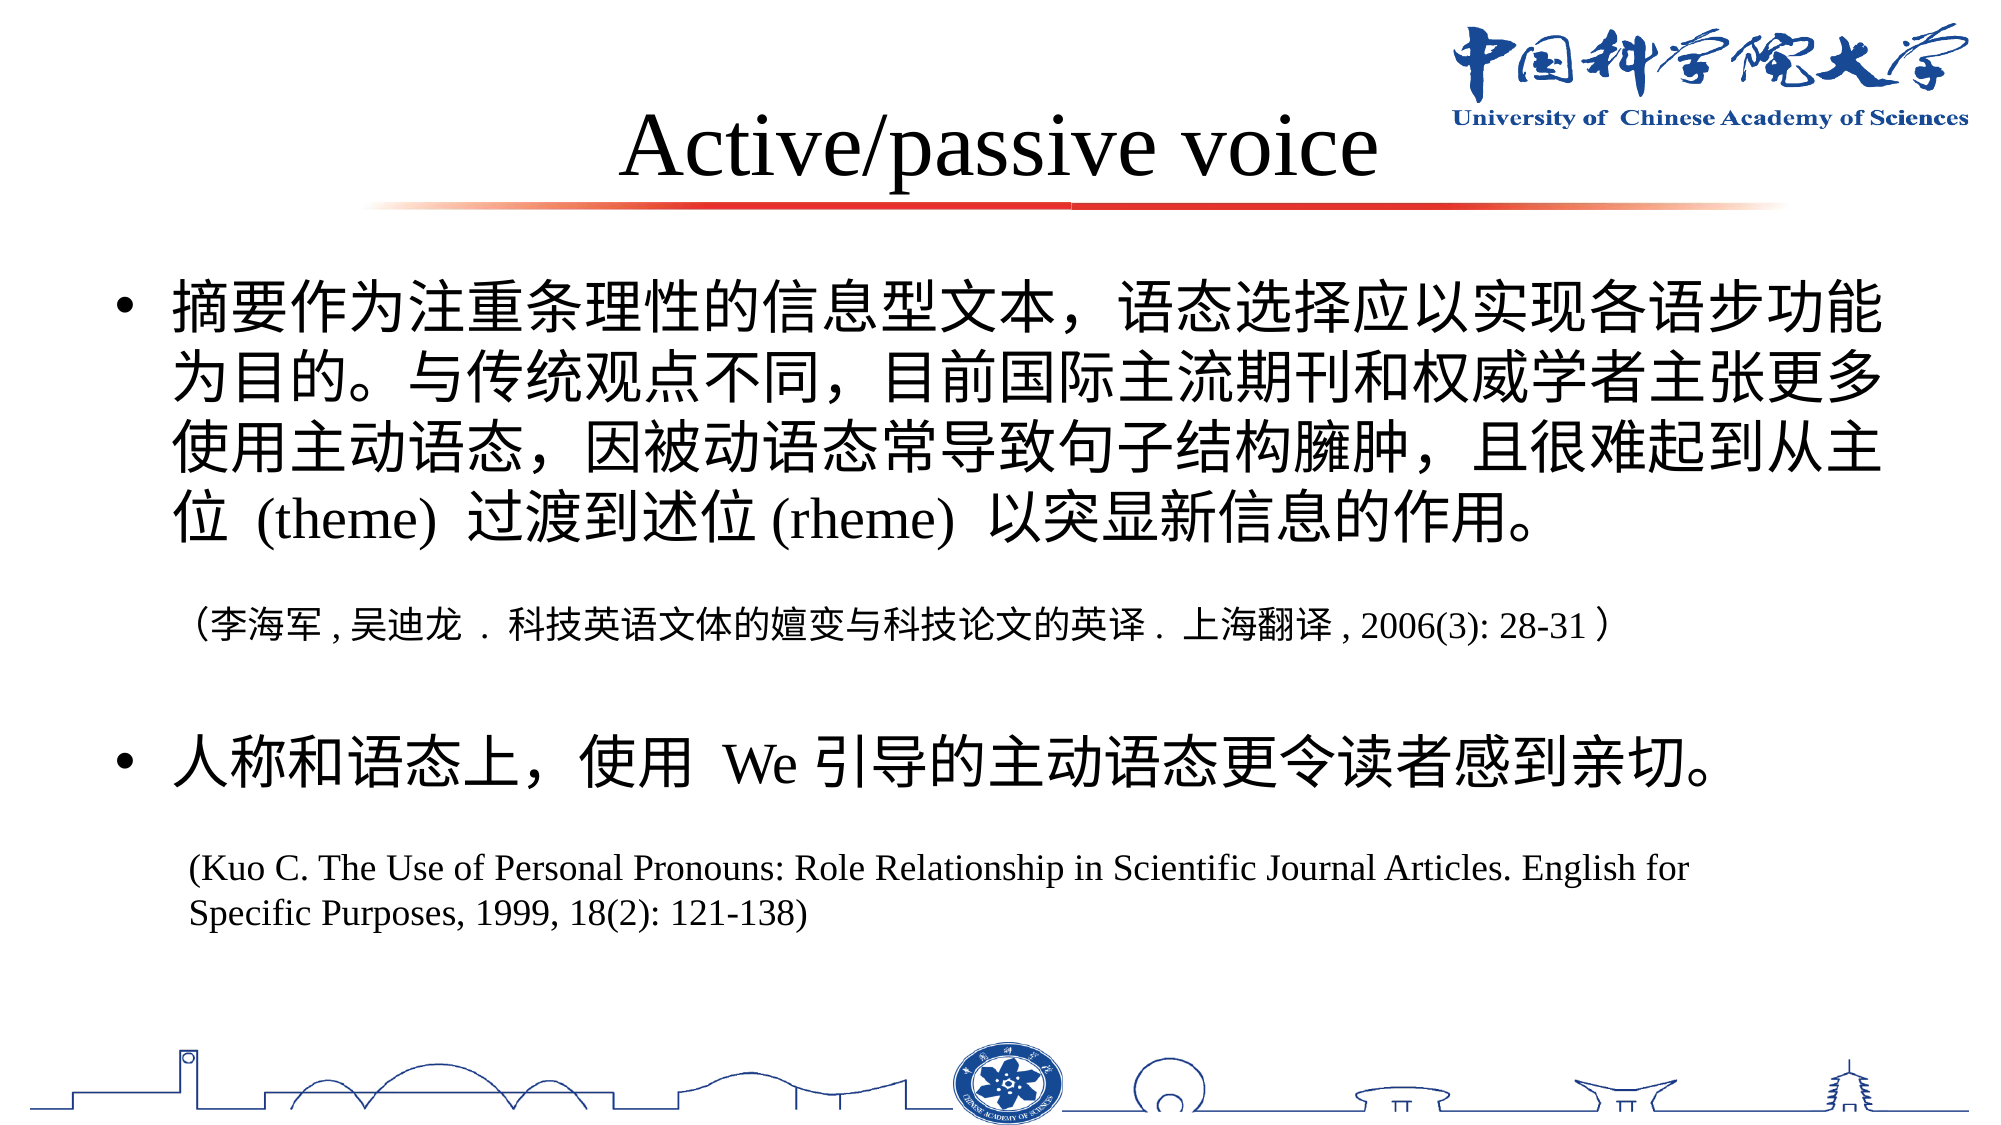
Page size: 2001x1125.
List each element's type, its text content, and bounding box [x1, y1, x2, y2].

list 摘要作为注重条理性的信息型文本，语态选择应以实现各语步功能为目的。与传统观点不同，目前国际主流期刊和权威学者主张更多使用主动语态，因被动语态常导致句子结构臃肿，且很难起到从主位 (theme) 过渡到述位(rheme) 以突显新信息的作用。 人称和语态上，使用 We引导的主动语态更令读者感到亲切。 [99, 262, 1900, 1005]
picture [1437, 23, 1969, 129]
text_box （李海军,吴迪龙 . 科技英语文体的嬗变与科技论文的英译. 上海翻译, 2006(3): 28-31） [158, 593, 1842, 654]
picture [30, 1039, 1969, 1125]
text_box (Kuo C. The Use of Personal Pronouns: Role Relationship in Scientific Journal Articles. English for Specific Purposes, 1999, 18(2): 121-138) [173, 835, 1827, 940]
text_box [334, 202, 1816, 210]
title Active/passive voice [99, 45, 1900, 233]
slide_number [1437, 1065, 1905, 1125]
